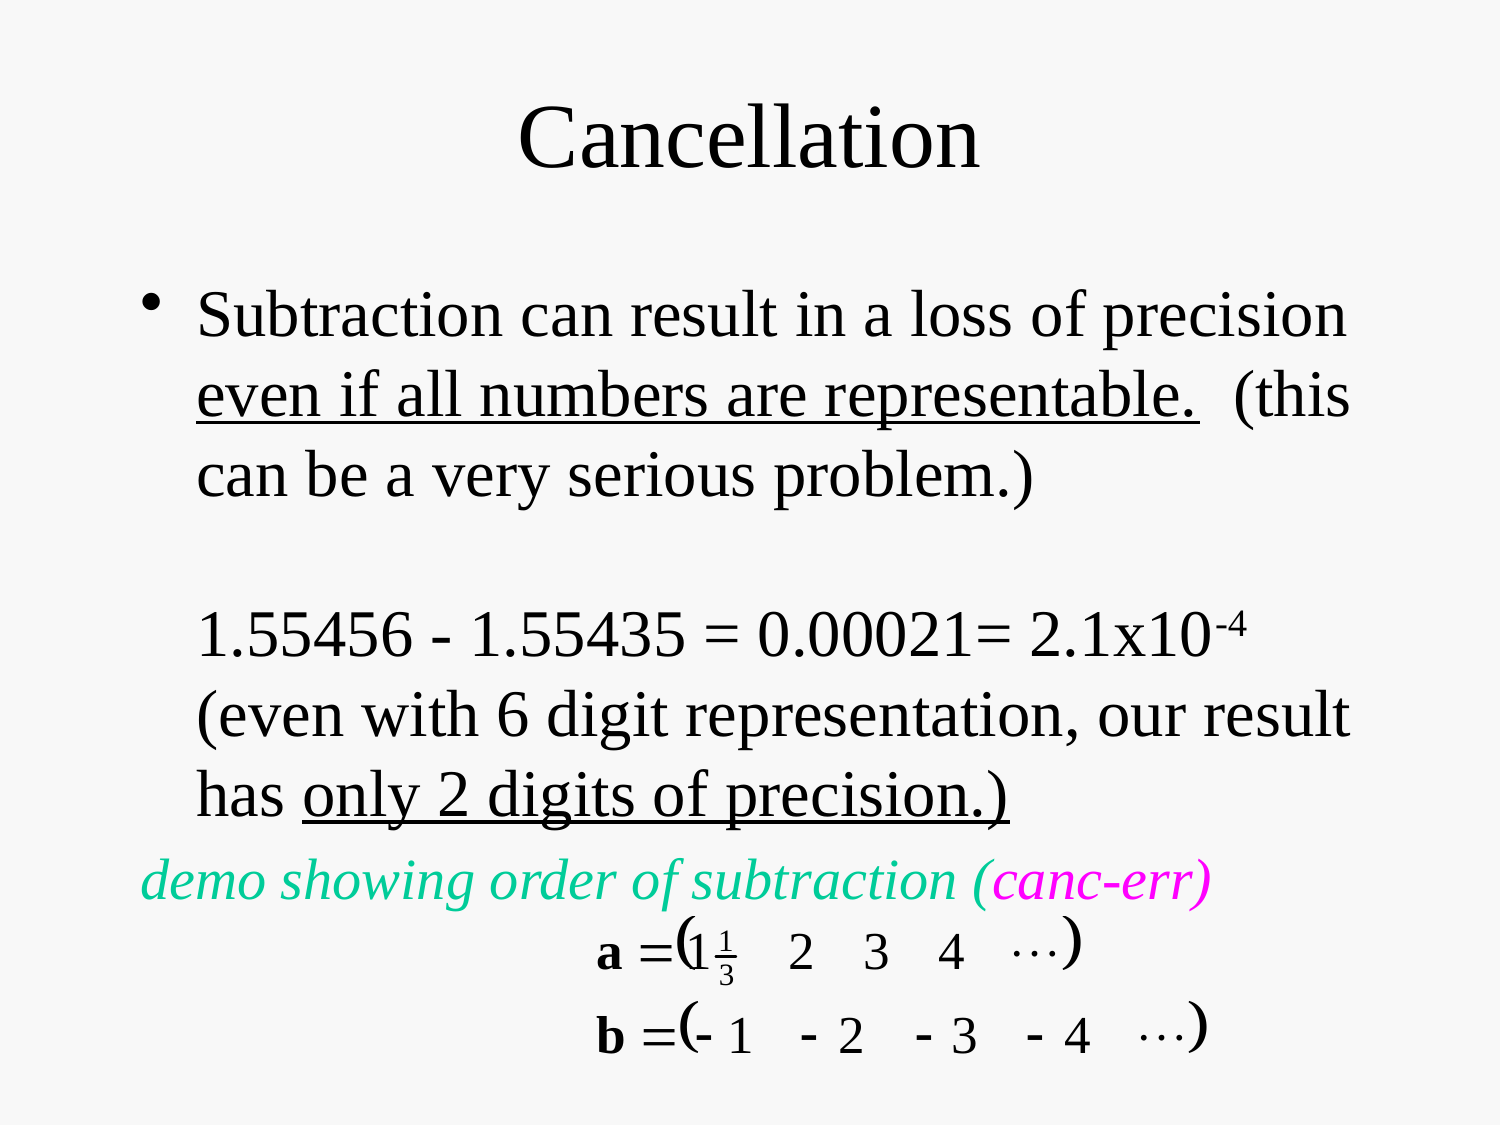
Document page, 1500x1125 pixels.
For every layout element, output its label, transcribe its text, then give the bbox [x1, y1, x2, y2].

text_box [589, 916, 1211, 1077]
title Cancellation [112, 37, 1388, 226]
list Subtraction can result in a loss of precision even if all numbers are representable. (this can be a very serious problem.) 1.55456 - 1.55435 = 0.00021= 2.1x10-4 (even with 6 digit representation, our result has only 2 digits of precision.) demo showing order of subtraction (canc-err) [124, 262, 1401, 1051]
